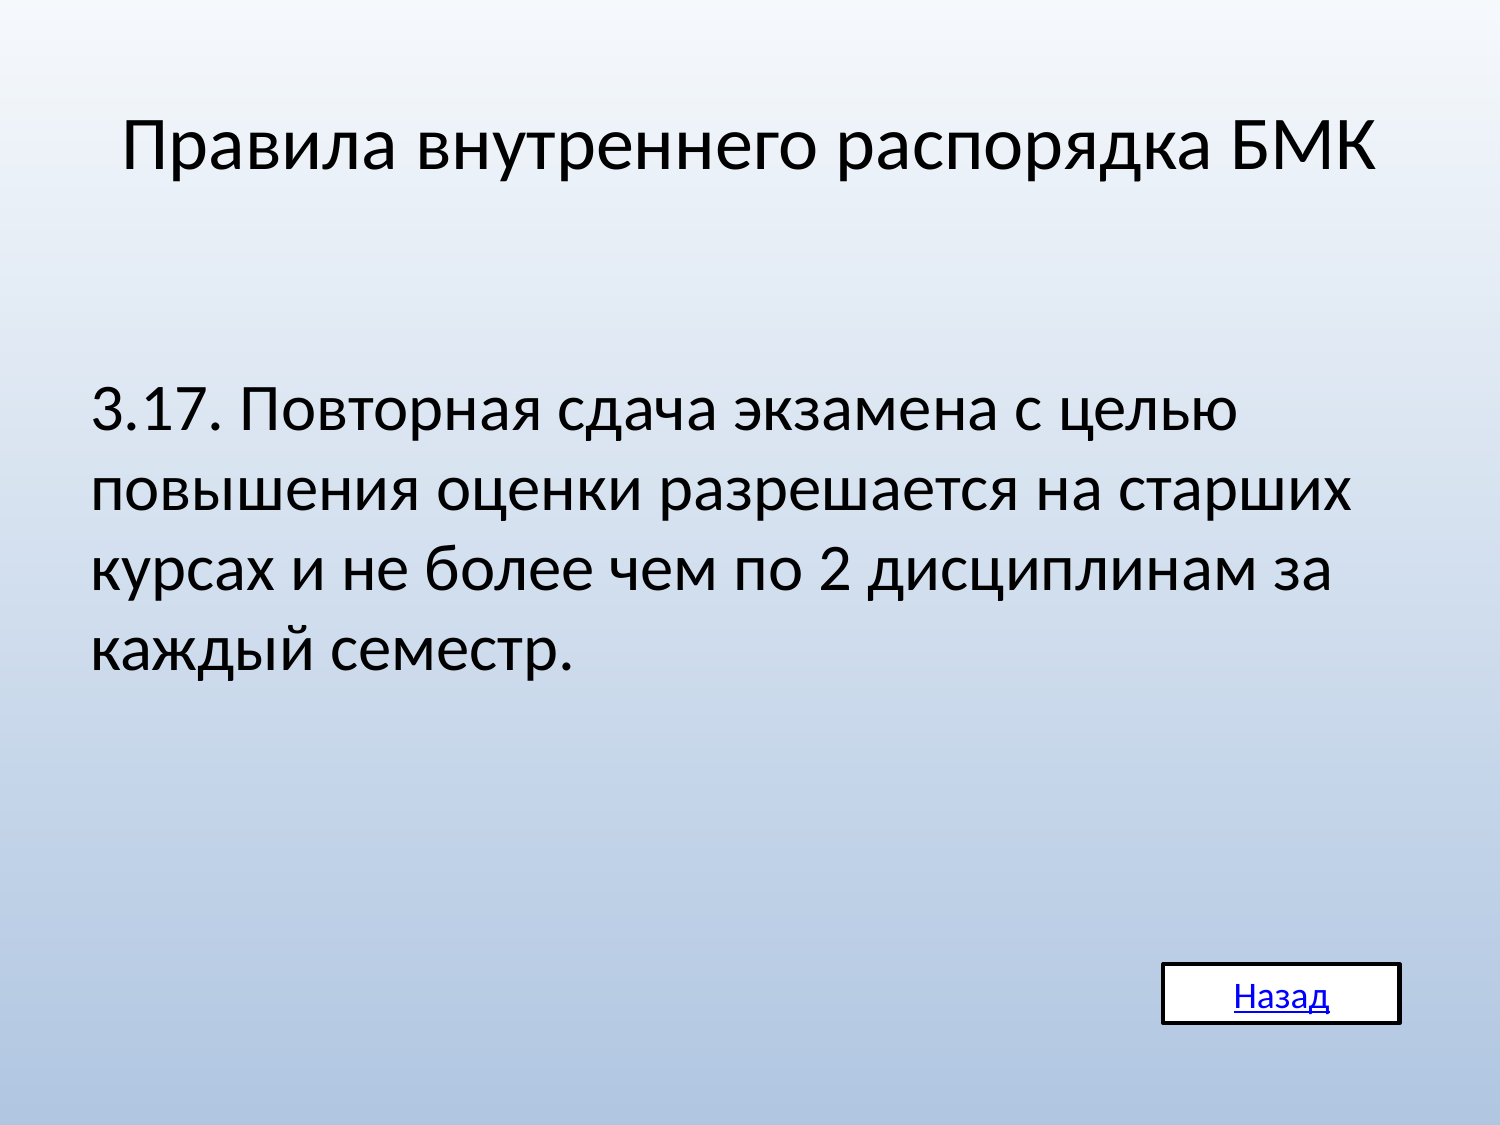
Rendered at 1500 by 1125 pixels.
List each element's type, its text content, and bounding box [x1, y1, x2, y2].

text_box Назад [1161, 962, 1402, 1025]
list 3.17. Повторная сдача экзамена с целью повышения оценки разрешается на старших курсах и не более чем по 2 дисциплинам за каждый семестр. [75, 262, 1425, 1005]
title Правила внутреннего распорядка БМК [75, 45, 1425, 233]
